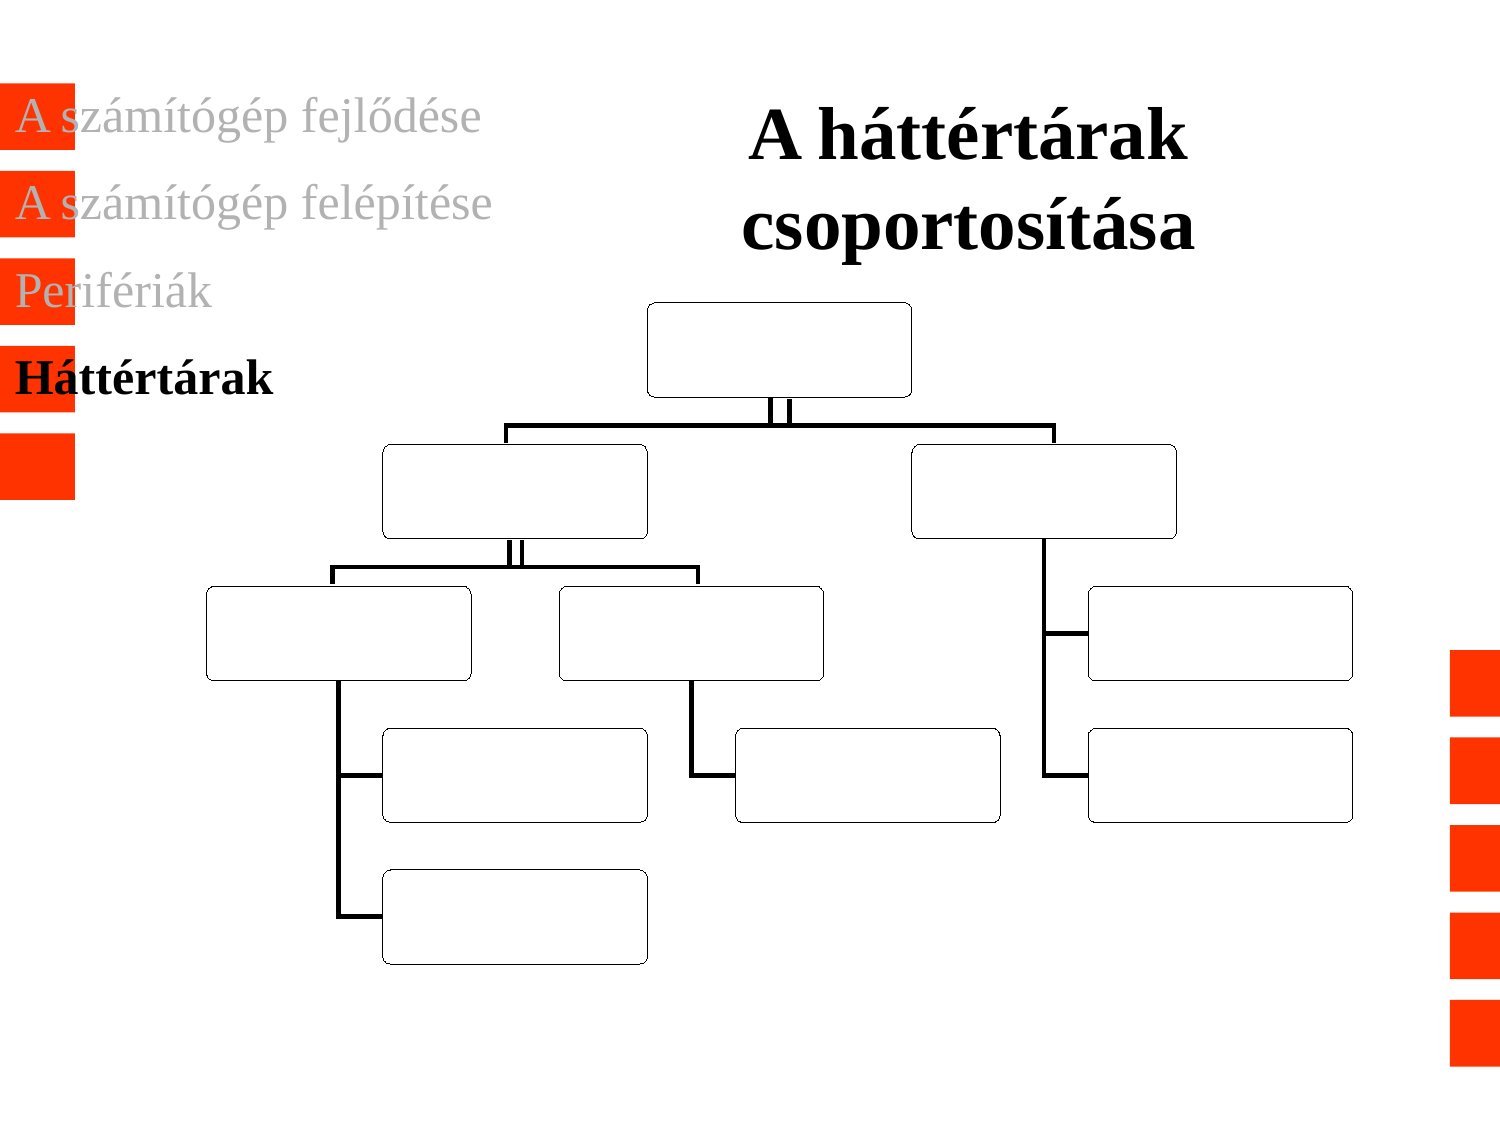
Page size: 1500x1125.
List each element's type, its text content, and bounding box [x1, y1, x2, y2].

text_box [206, 302, 1354, 965]
text_box A számítógép fejlődése [0, 74, 525, 150]
text_box A számítógép felépítése [0, 162, 525, 238]
text_box Háttértárak [0, 337, 201, 413]
text_box Perifériák [0, 249, 525, 325]
title A háttértárak csoportosítása [549, 99, 1388, 251]
